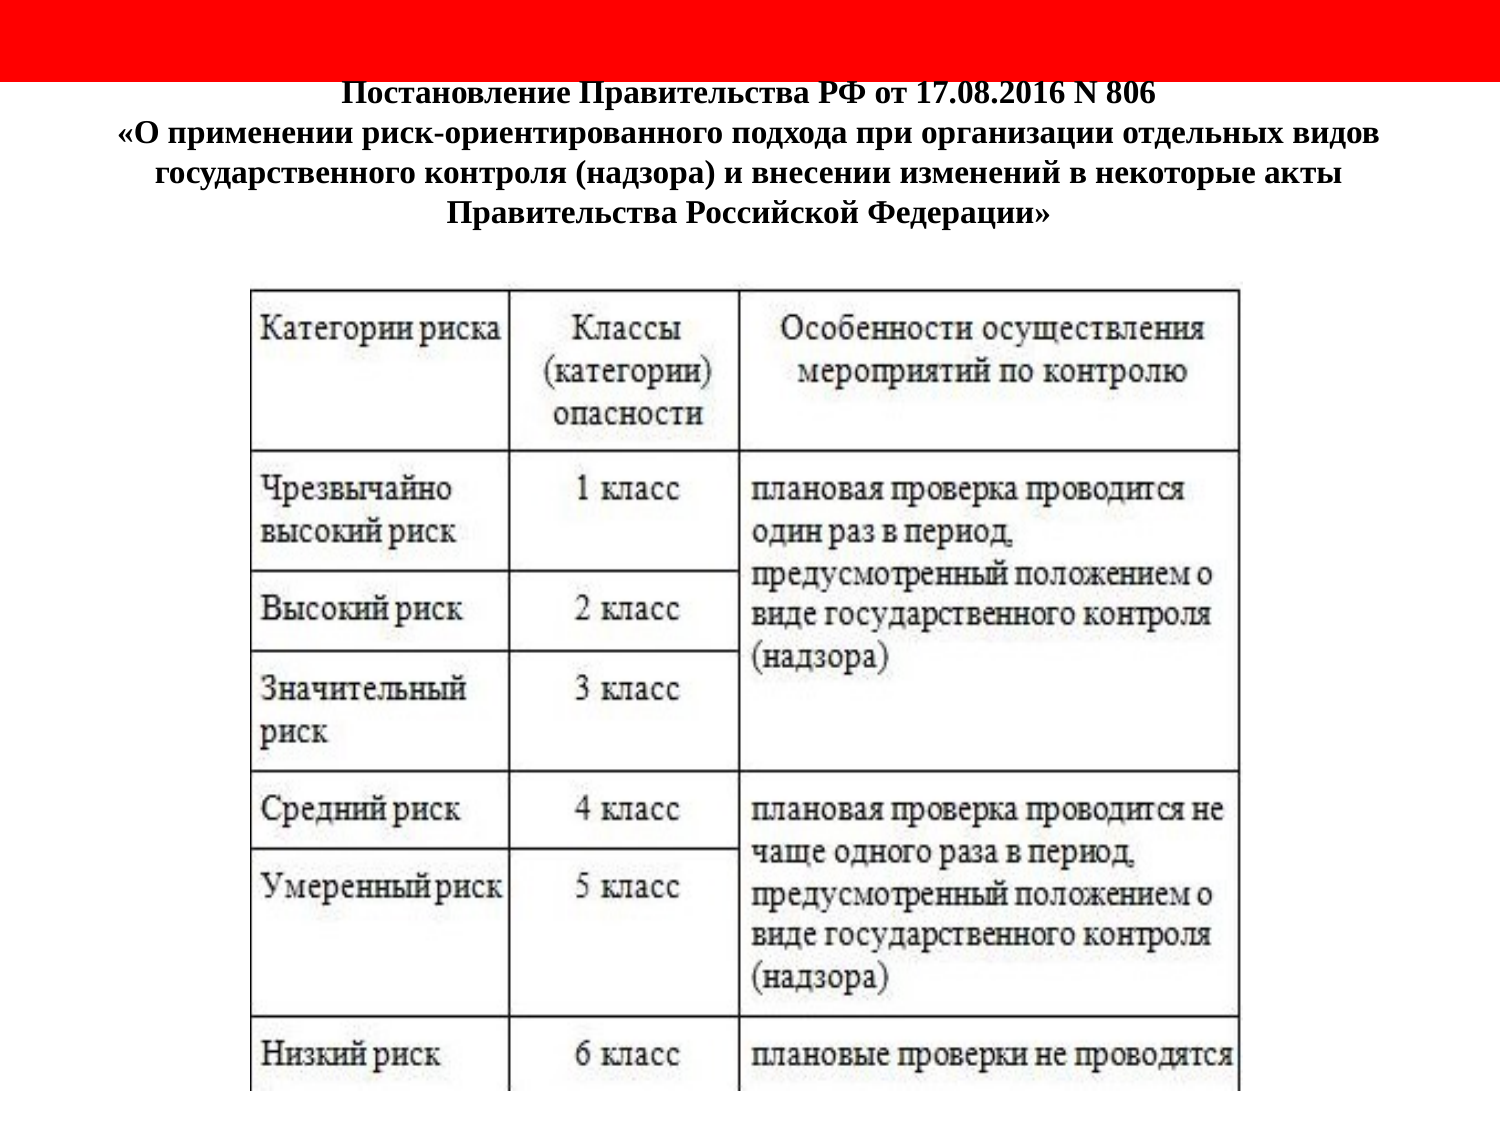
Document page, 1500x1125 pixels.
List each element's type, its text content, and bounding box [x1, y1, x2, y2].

text_box Постановление Правительства РФ от 17.08.2016 N 806 «О применении риск-ориентированного подхода при организации отдельных видов государственного контроля (надзора) и внесении изменений в некоторые акты Правительства Российской Федерации» [32, 139, 1467, 1057]
picture [250, 280, 1243, 1091]
text_box [0, 0, 1500, 84]
